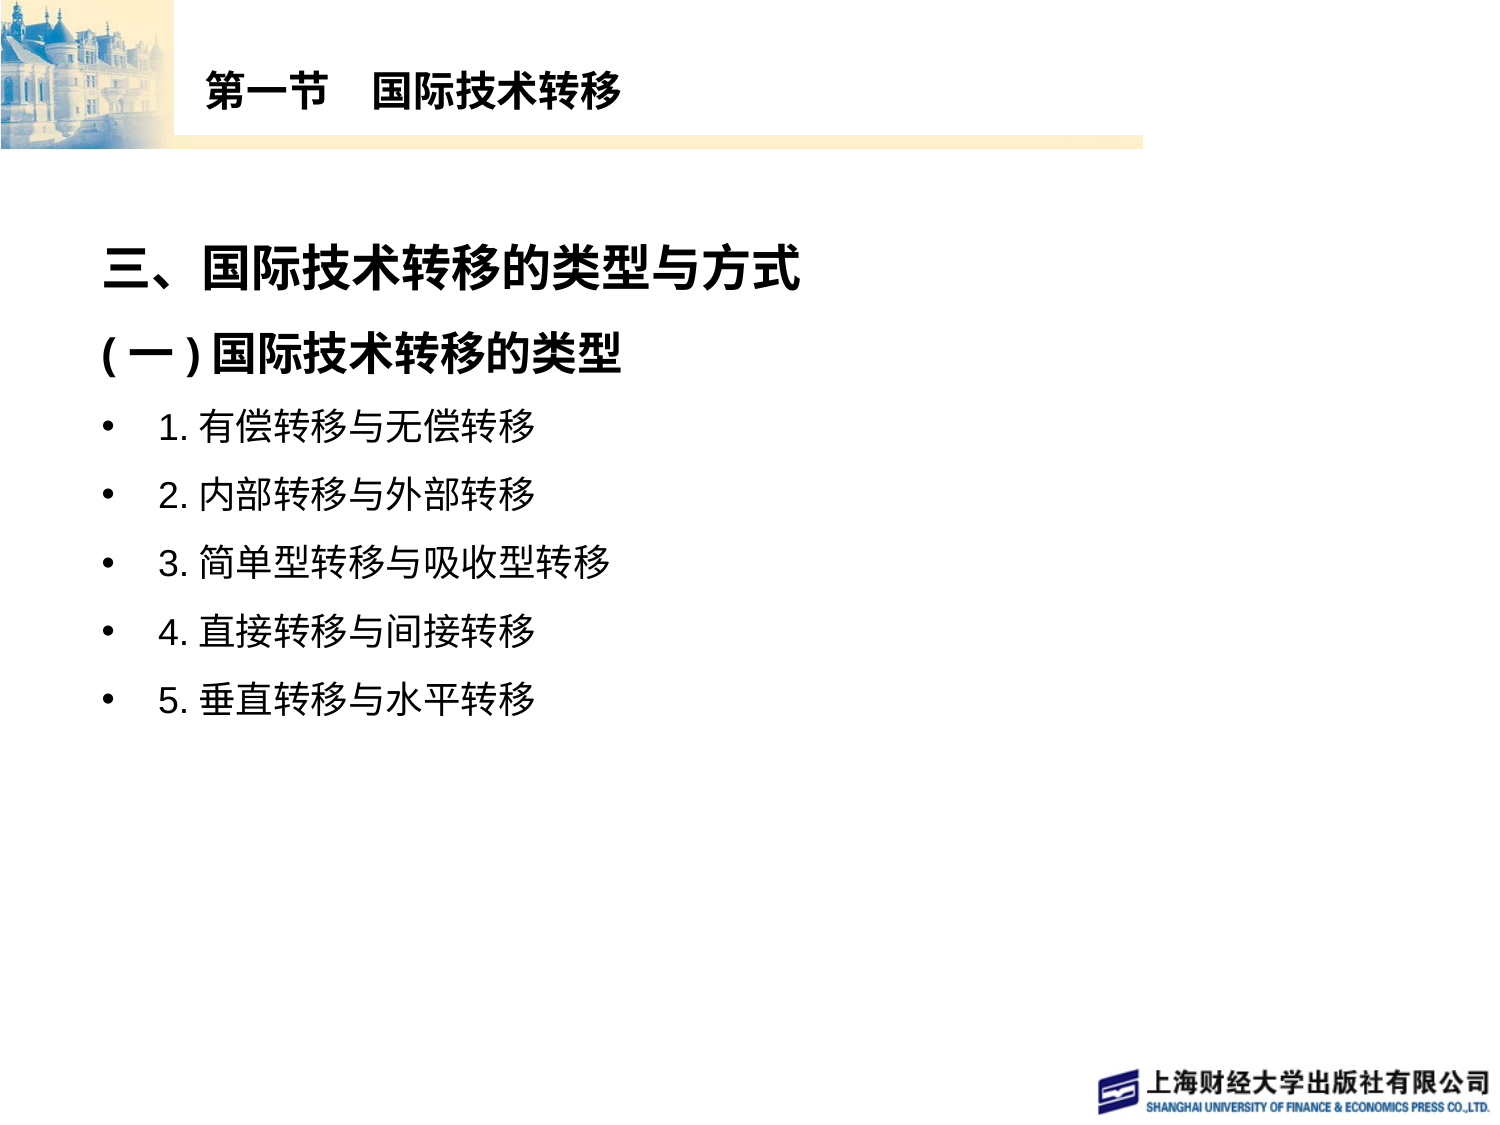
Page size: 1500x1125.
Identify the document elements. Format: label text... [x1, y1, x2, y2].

title 第一节 国际技术转移 [189, 36, 1262, 143]
list 三、国际技术转移的类型与方式 (一)国际技术转移的类型 1.有偿转移与无偿转移 2.内部转移与外部转移 3.简单型转移与吸收型转移 4.直接转移与间接转移 5.垂直转移与水平转移 [86, 207, 1425, 1071]
picture [0, 0, 1143, 149]
picture [1097, 1065, 1494, 1120]
